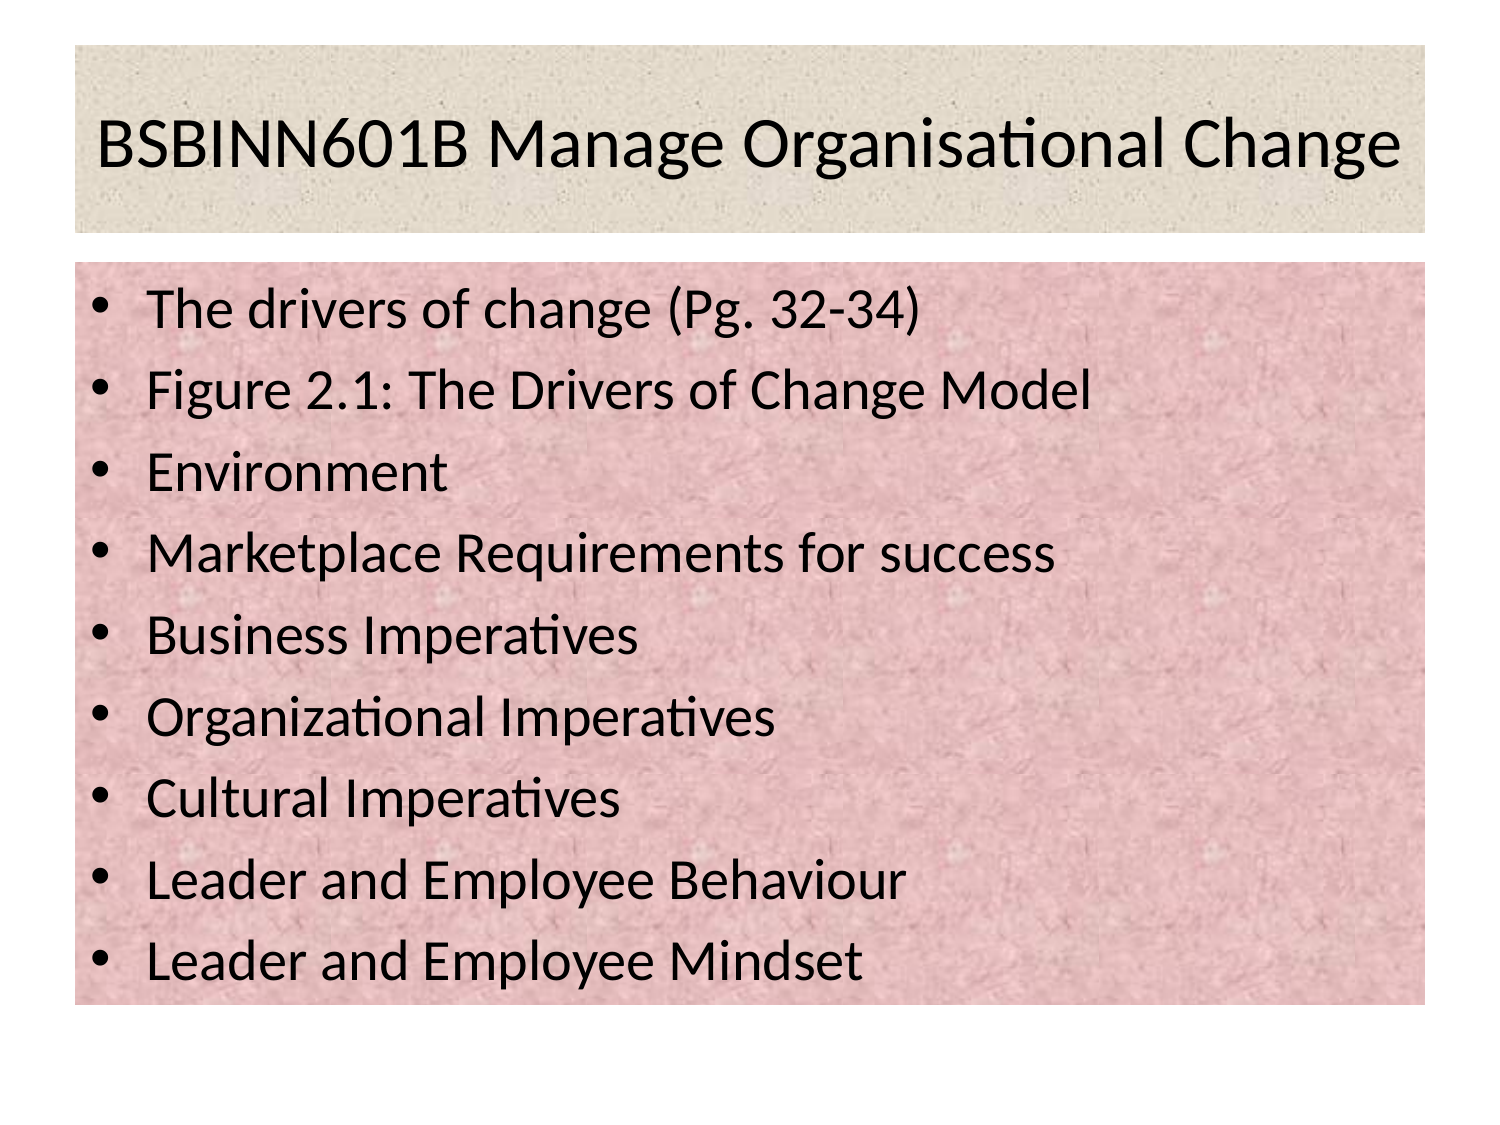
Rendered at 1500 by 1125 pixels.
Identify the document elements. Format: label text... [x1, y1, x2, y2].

list The drivers of change (Pg. 32-34) Figure 2.1: The Drivers of Change Model Environment Marketplace Requirements for success Business Imperatives Organizational Imperatives Cultural Imperatives Leader and Employee Behaviour Leader and Employee Mindset [75, 262, 1425, 1005]
title BSBINN601B Manage Organisational Change [75, 45, 1425, 233]
